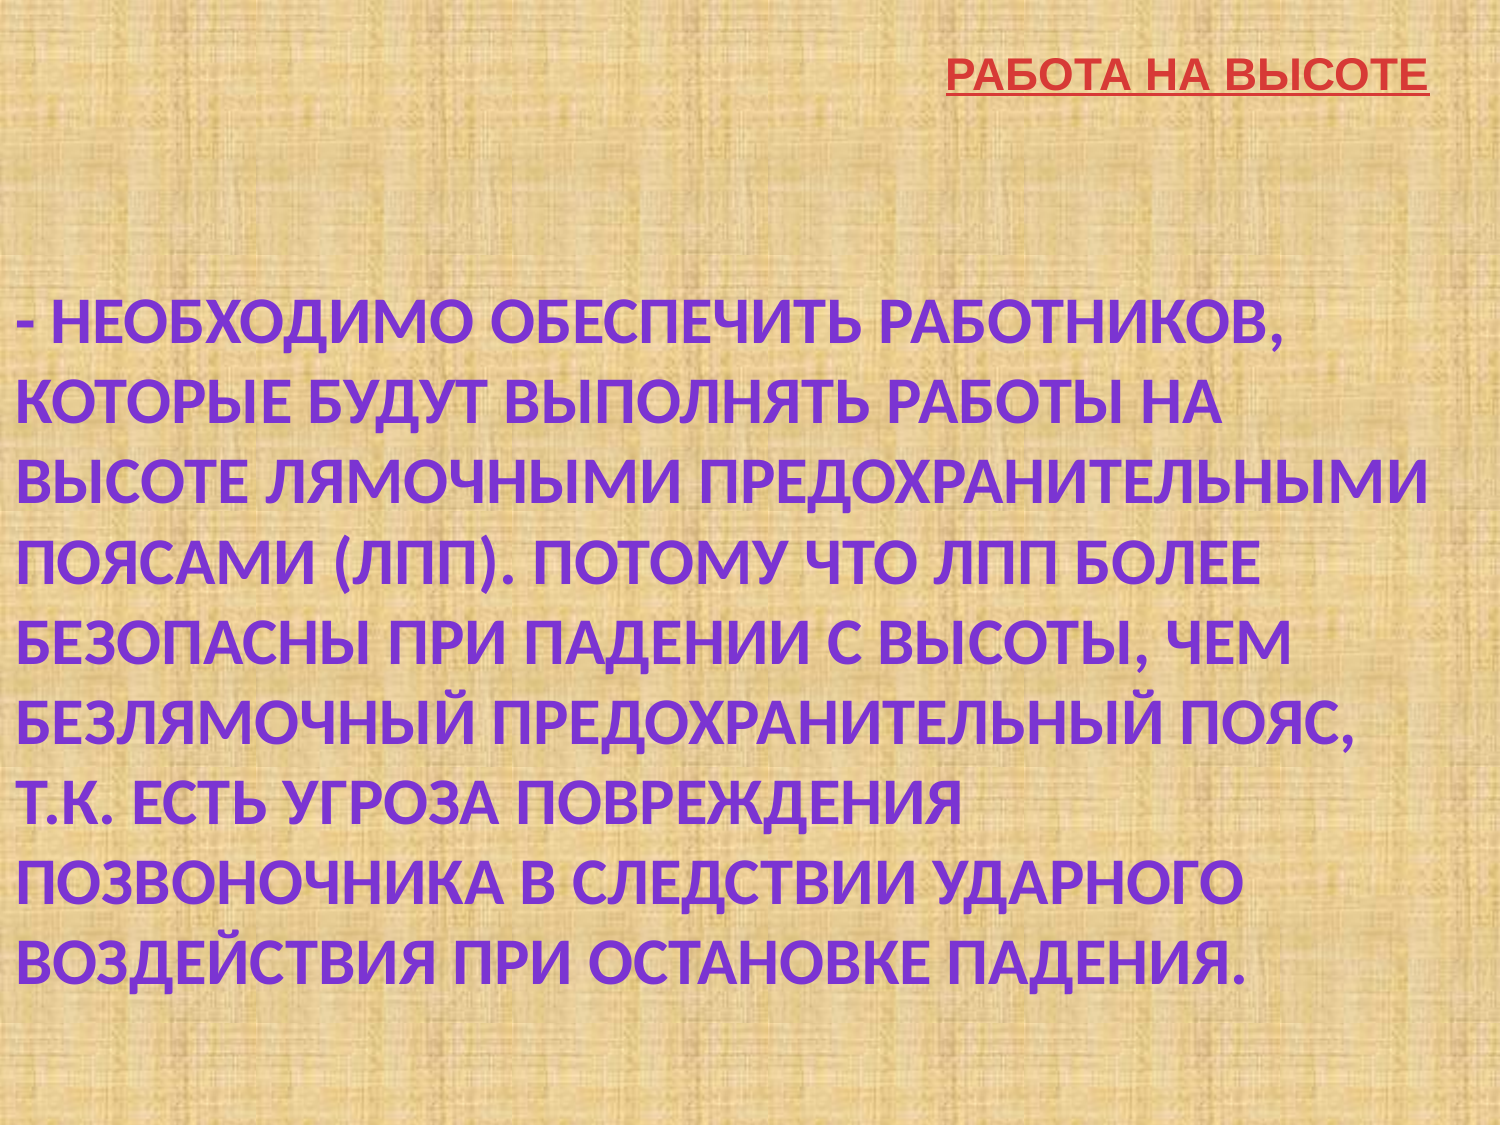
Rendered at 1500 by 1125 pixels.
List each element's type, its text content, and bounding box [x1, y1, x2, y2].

title - необходимо обеспечить работников, которые будут выполнять работы на высоте лямочными предохранительными поясами (ЛПП). Потому что ЛПП более безопасны при падении с высоты, чем безлямочный предохранительный пояс, т.к. есть угроза повреждения позвоночника в следствии ударного воздействия при остановке падения. [0, 149, 1463, 1125]
text_box РАБОТА НА ВЫСОТЕ [912, 37, 1463, 163]
picture [0, 0, 1500, 1125]
